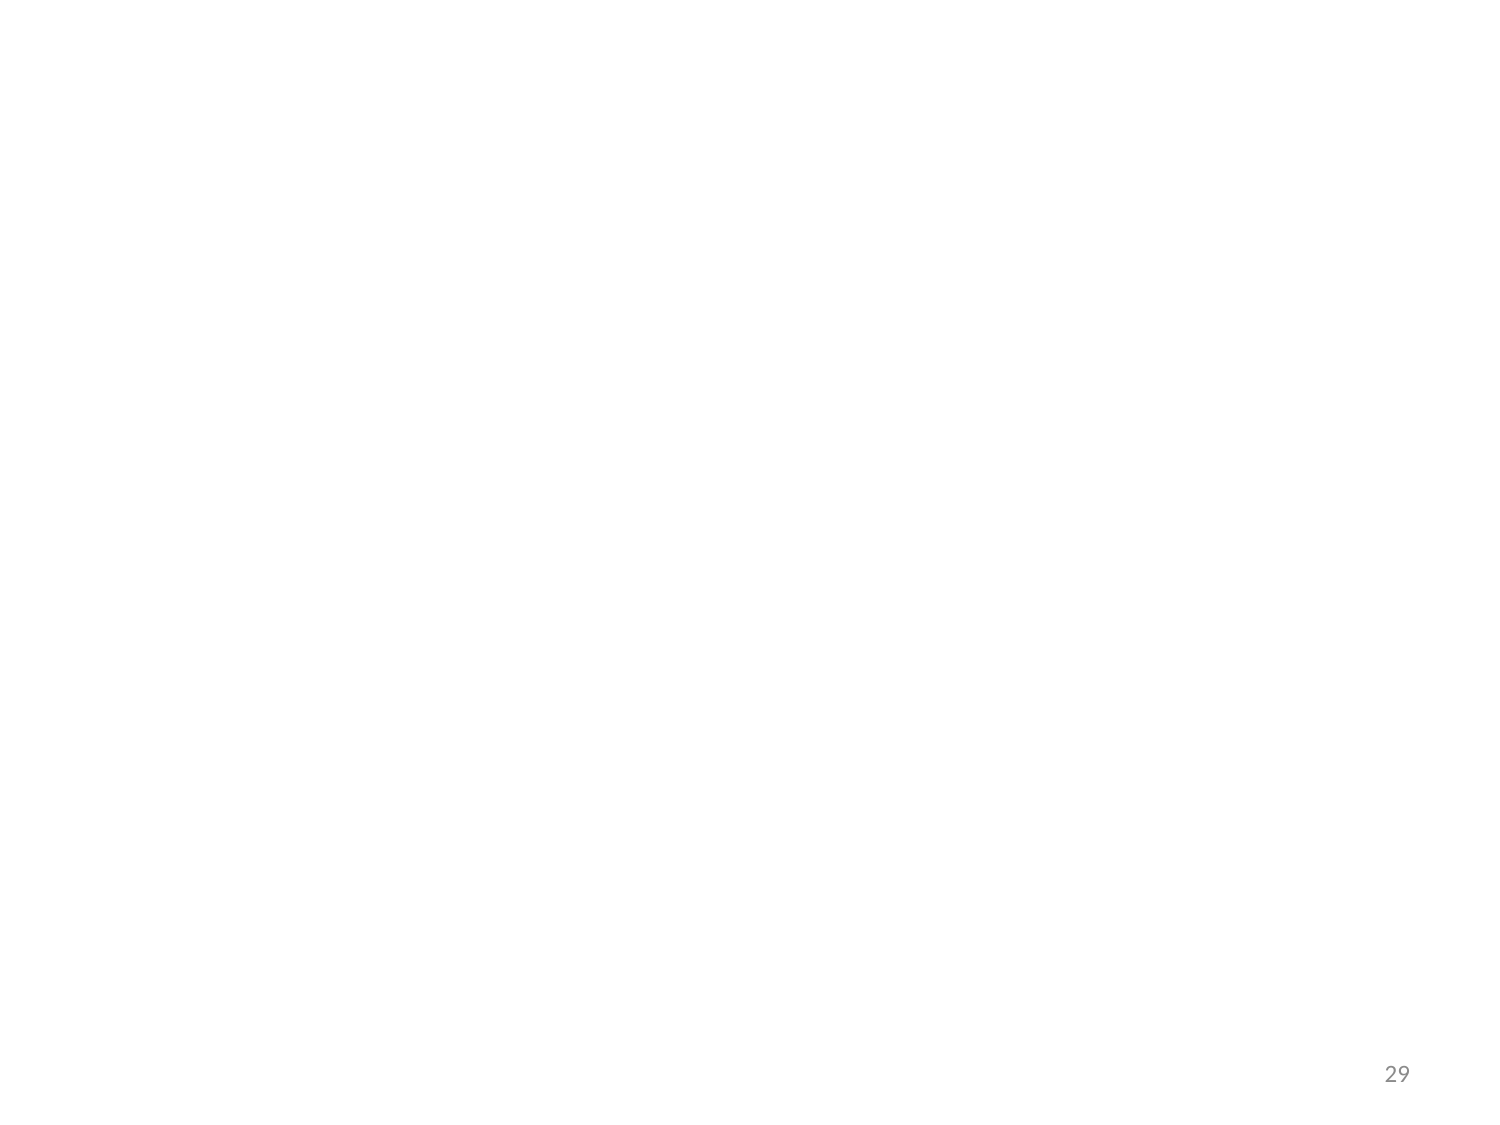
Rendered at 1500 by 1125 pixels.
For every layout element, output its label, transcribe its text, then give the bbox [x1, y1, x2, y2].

slide_number 29 [1074, 1042, 1425, 1103]
